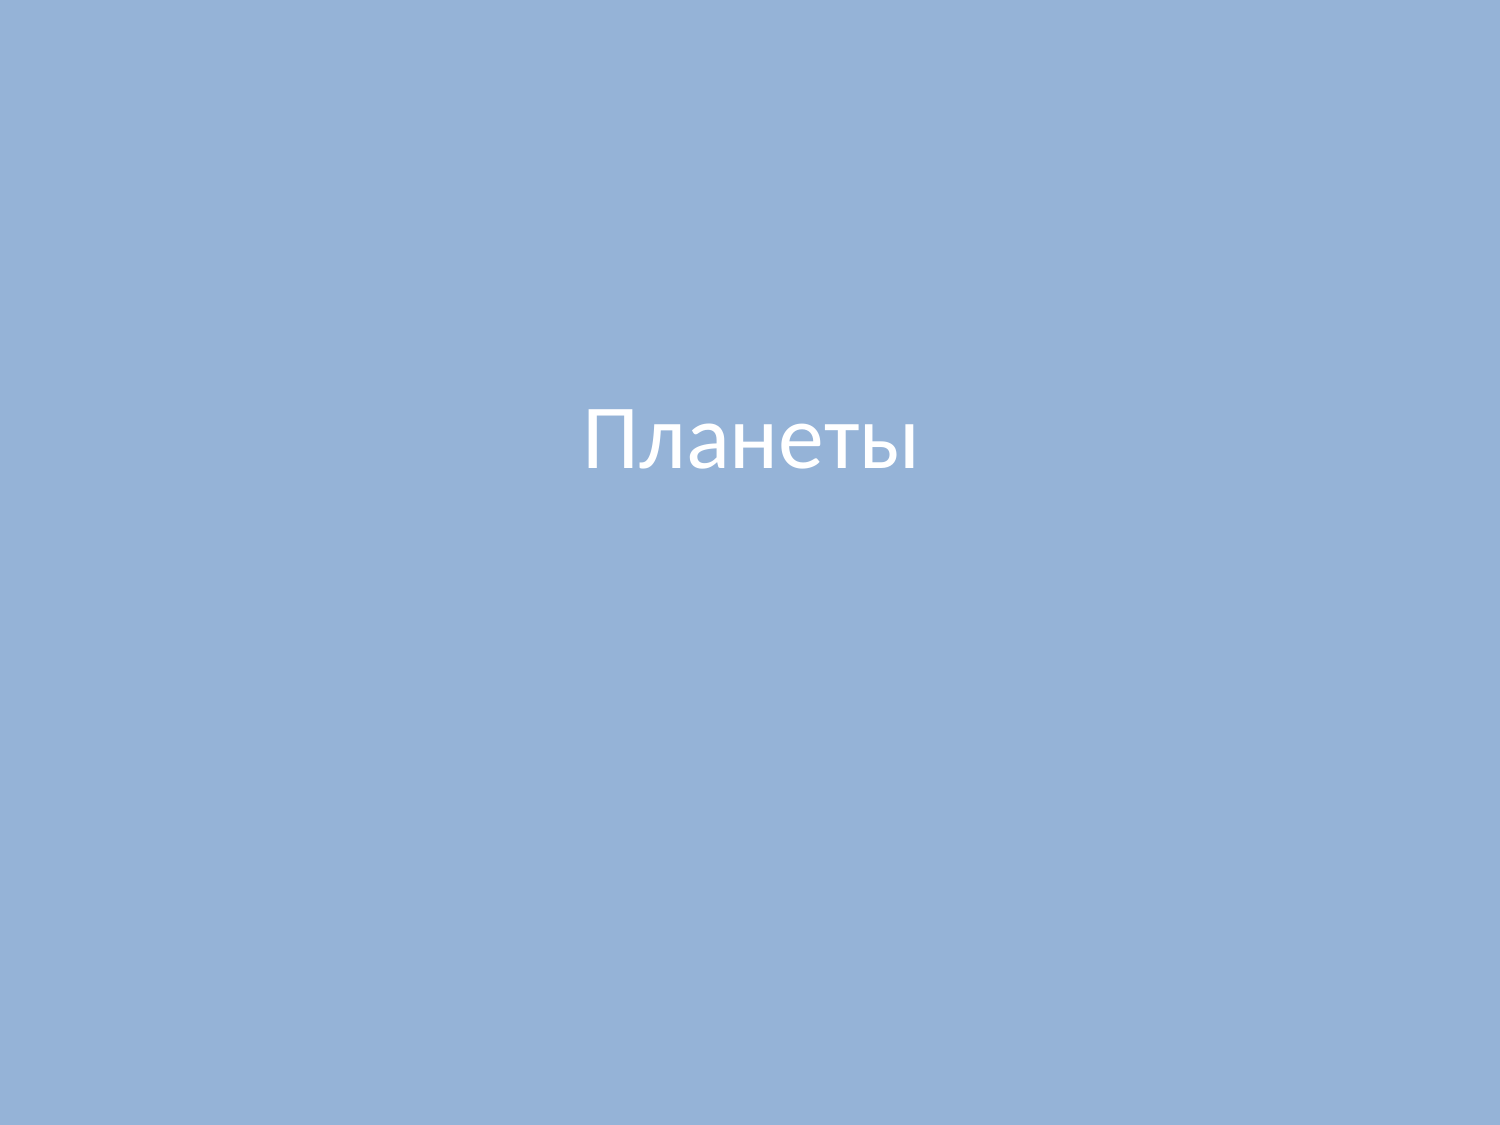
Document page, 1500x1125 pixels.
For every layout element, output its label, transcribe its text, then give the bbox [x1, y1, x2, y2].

title Планеты [76, 338, 1427, 526]
